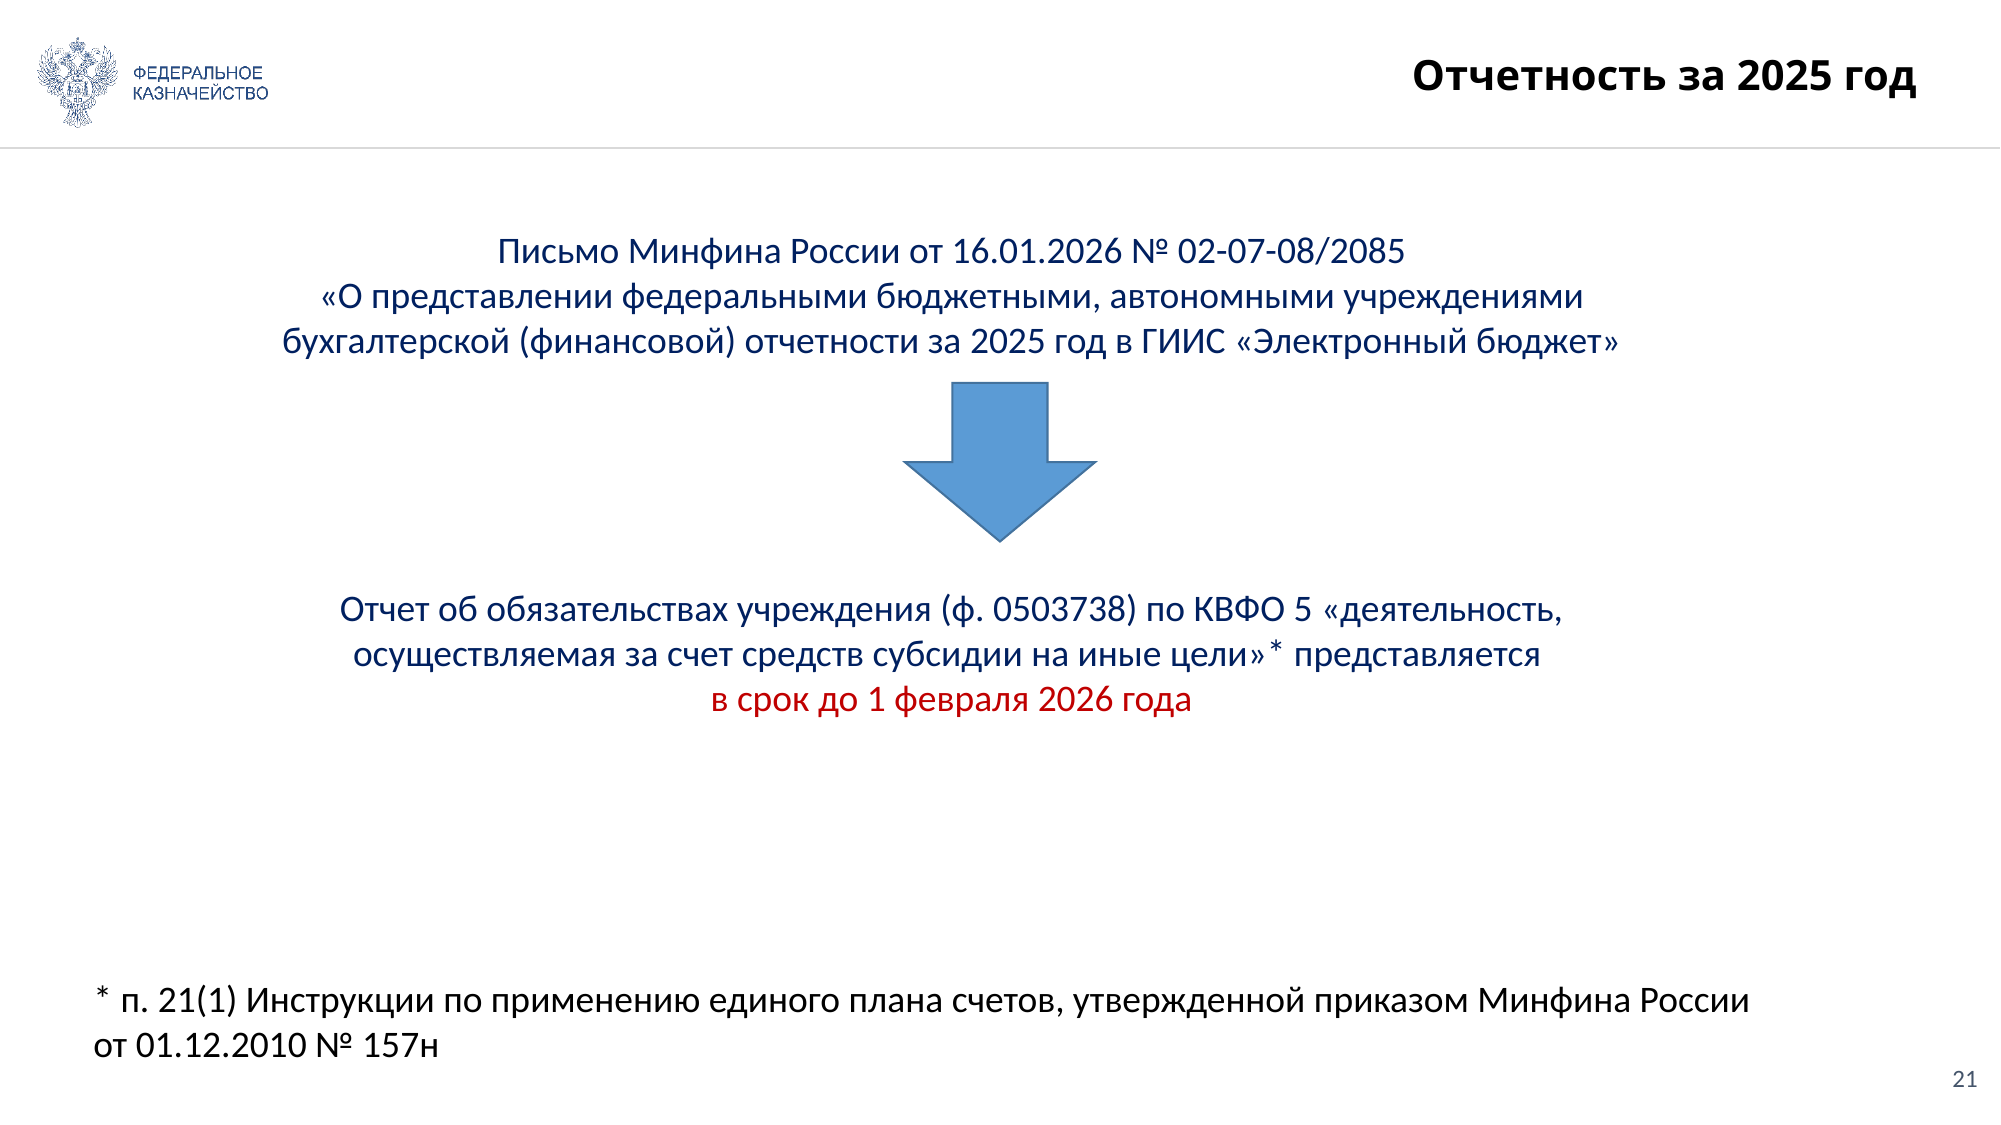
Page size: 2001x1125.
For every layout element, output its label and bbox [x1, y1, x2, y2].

slide_number [1517, 1048, 1978, 1107]
text_box [902, 381, 1098, 543]
text_box [221, 218, 1683, 369]
text_box [78, 967, 1807, 1073]
picture [37, 37, 268, 128]
text_box [221, 576, 1683, 727]
text_box [268, 48, 1917, 99]
